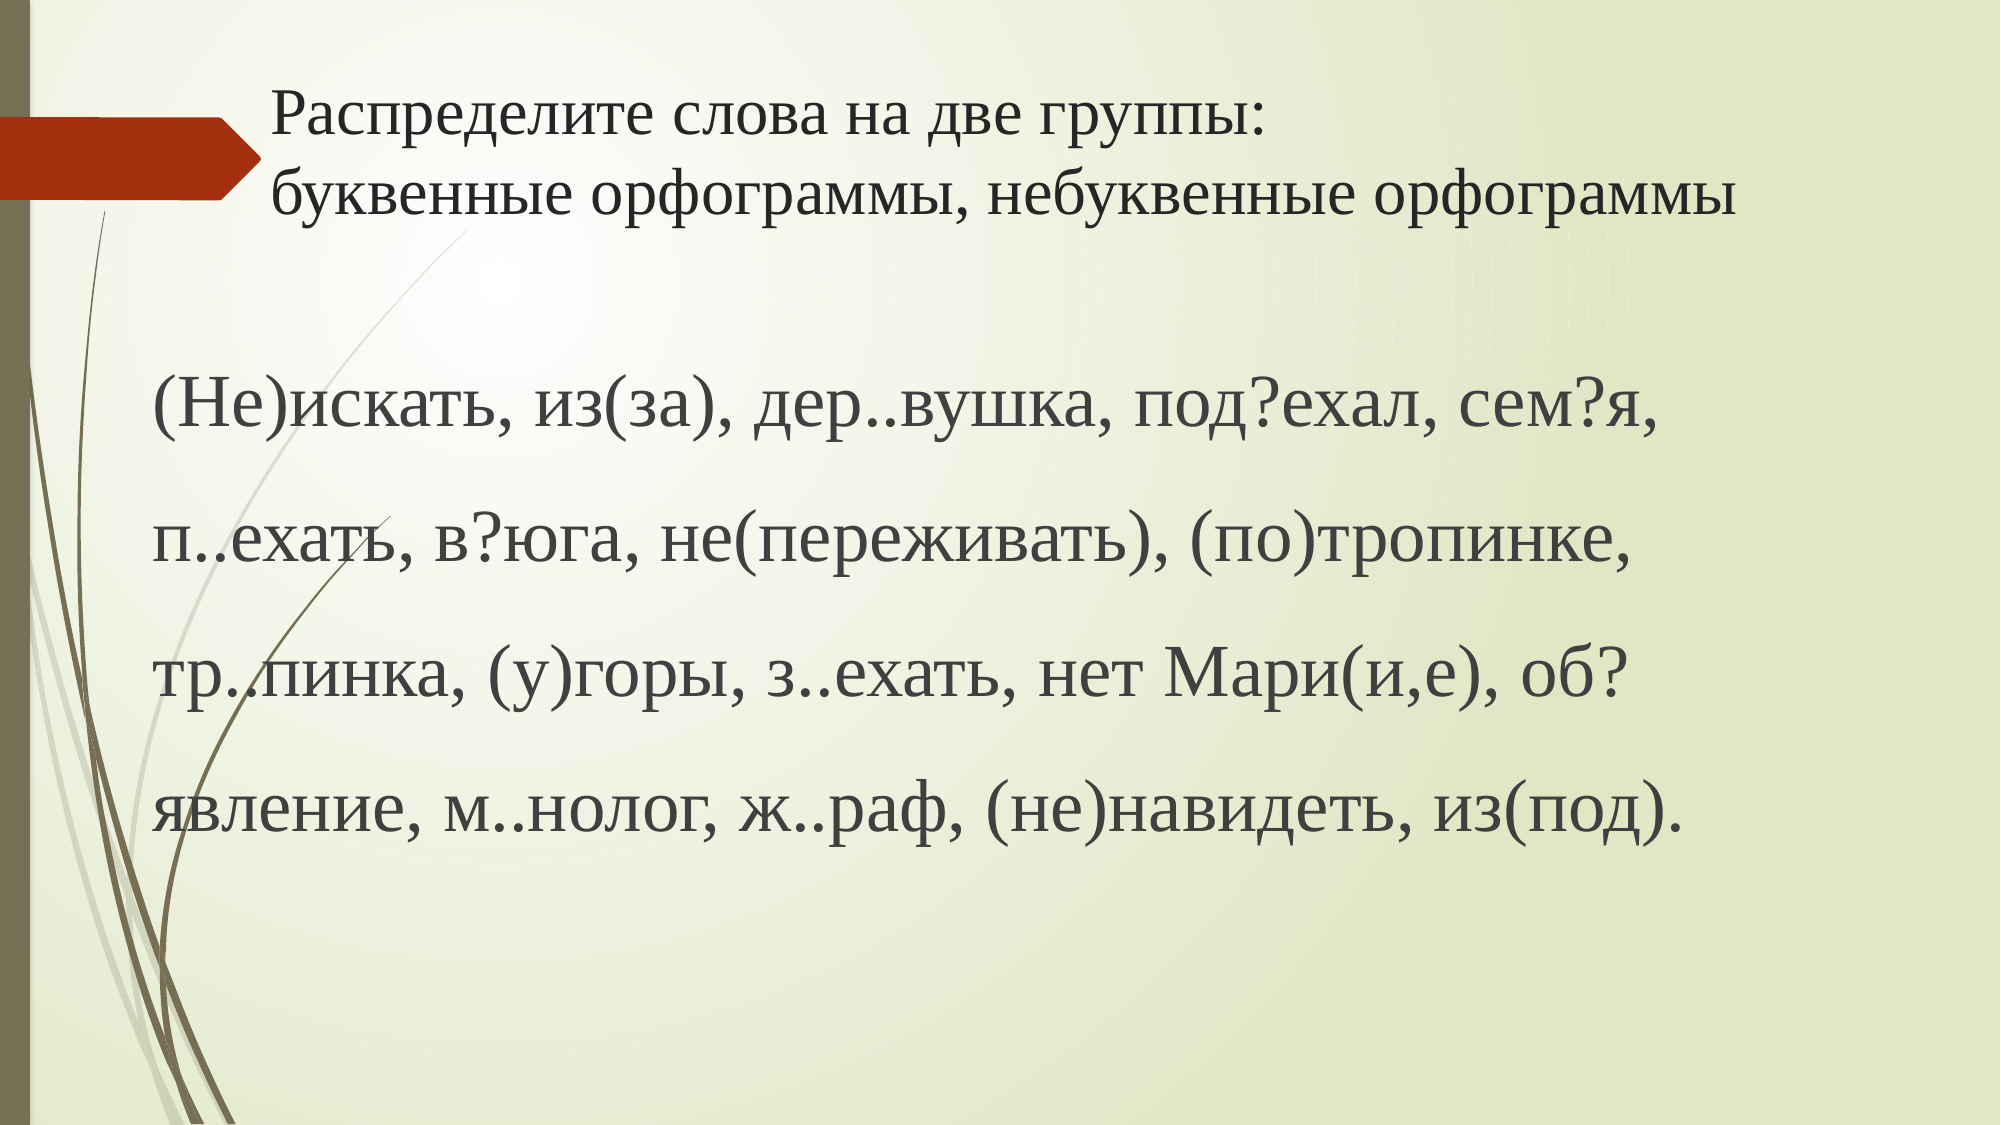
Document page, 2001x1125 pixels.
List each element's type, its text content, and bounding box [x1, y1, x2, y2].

title Распределите слова на две группы: буквенные орфограммы, небуквенные орфограммы [255, 59, 1932, 278]
list (Не)искать, из(за), дер..вушка, под?ехал, сем?я, п..ехать, в?юга, не(переживать), (по)тропинке, тр..пинка, (у)горы, з..ехать, нет Мари(и,е), об?явление, м..нолог, ж..раф, (не)навидеть, из(под). [137, 299, 1912, 1014]
